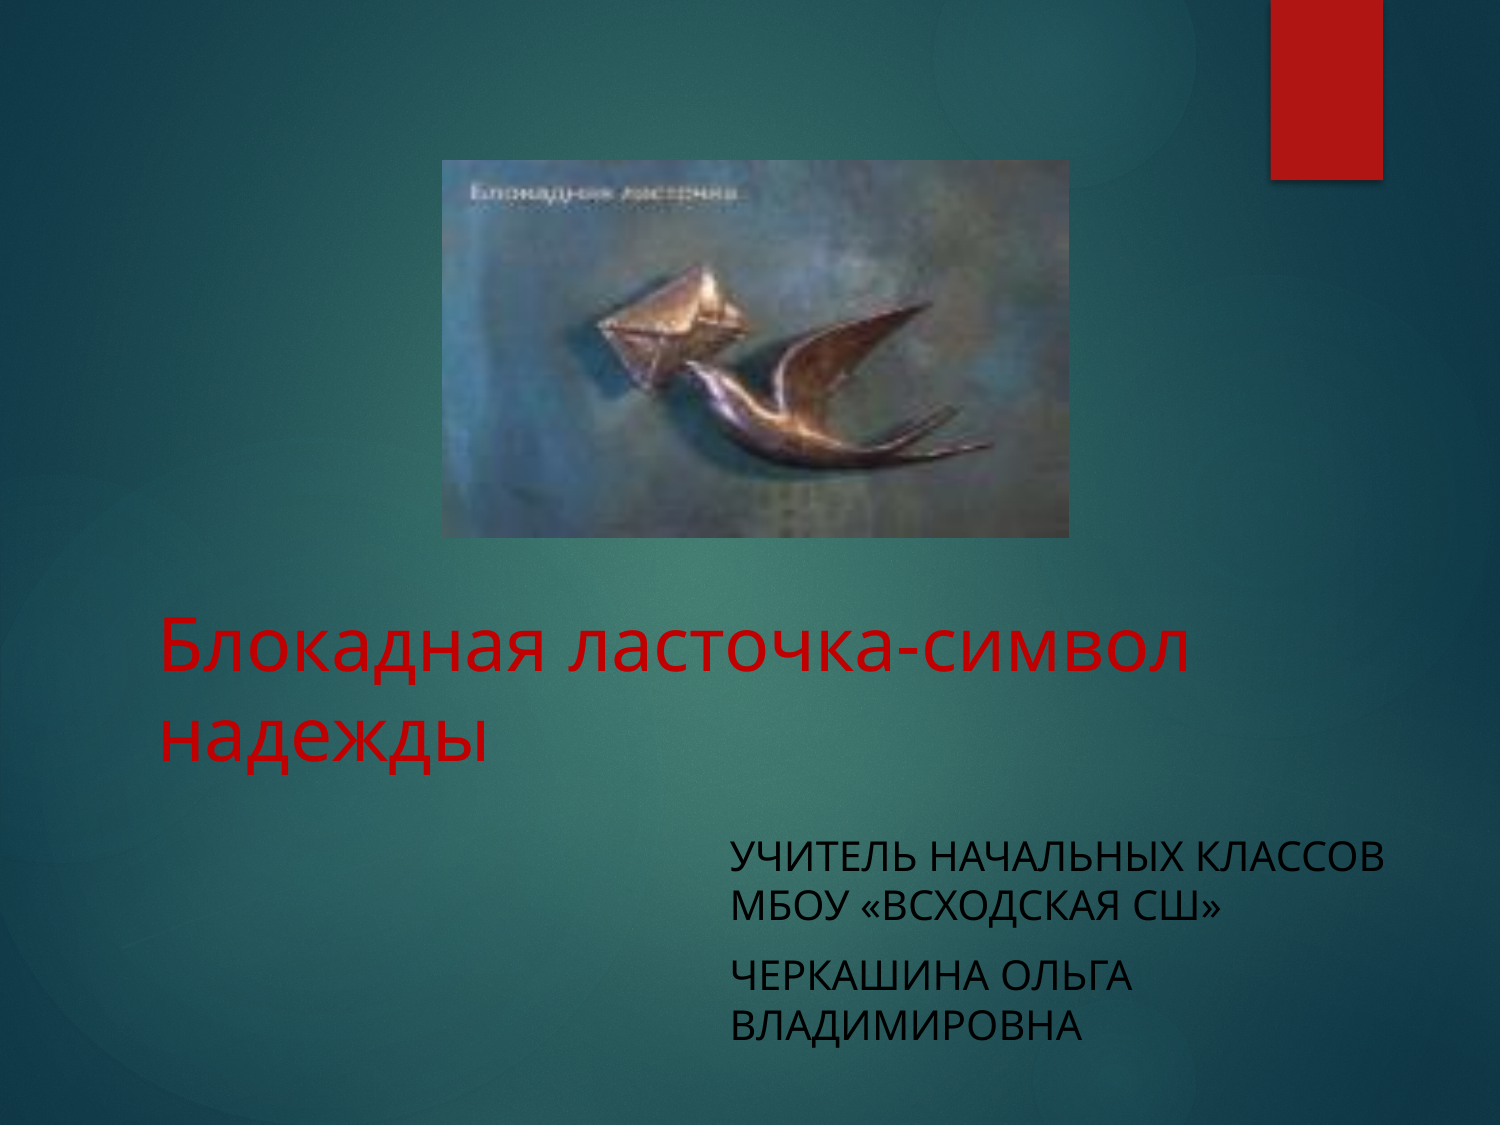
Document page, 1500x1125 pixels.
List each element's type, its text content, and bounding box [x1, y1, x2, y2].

picture [442, 160, 1070, 539]
title Блокадная ласточка-символ надежды [142, 237, 1229, 784]
subtitle учитель начальных классов МБОУ «Всходская СШ» Черкашина Ольга владимировна [714, 822, 1440, 1057]
